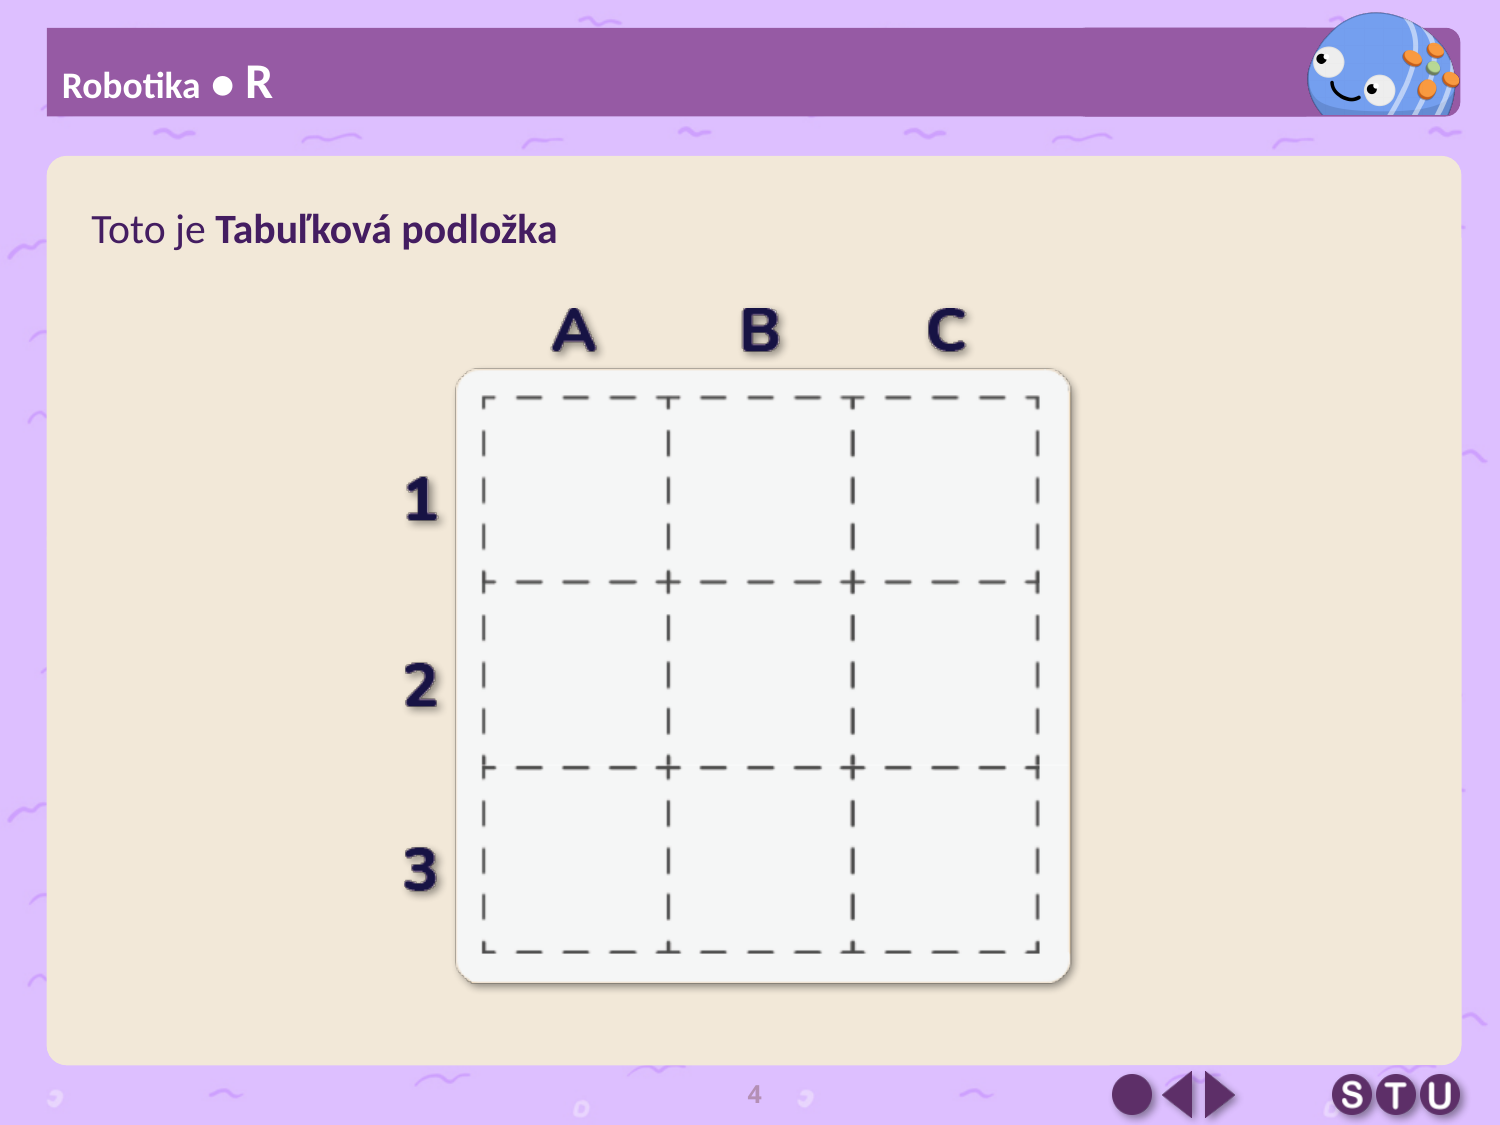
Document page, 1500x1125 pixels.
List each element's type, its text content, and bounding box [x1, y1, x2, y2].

picture [404, 308, 1079, 993]
picture [0, 0, 1500, 1125]
text_box Toto je Tabuľková podložka [76, 194, 897, 260]
slide_number 4 [718, 1065, 792, 1125]
title Robotika ● R [46, 27, 1307, 117]
text_box [45, 154, 1463, 1067]
